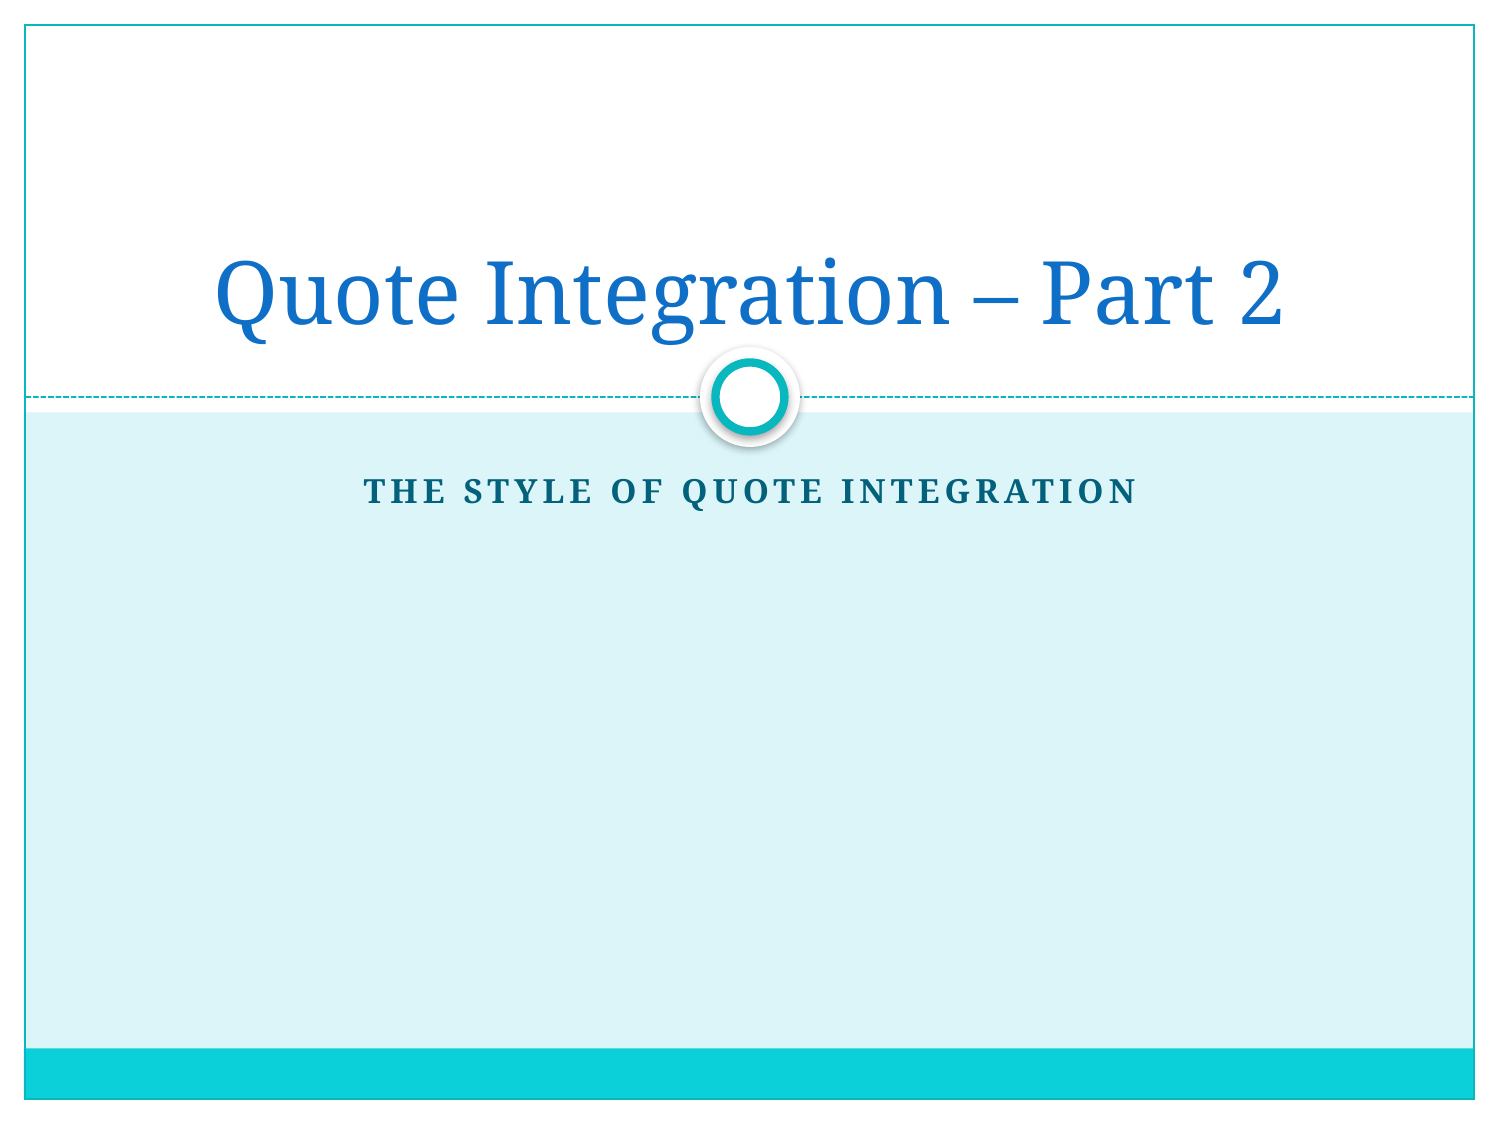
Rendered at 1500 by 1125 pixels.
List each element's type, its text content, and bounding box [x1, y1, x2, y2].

title Quote Integration – Part 2 [112, 62, 1388, 350]
subtitle The style of quote integration [225, 462, 1275, 750]
